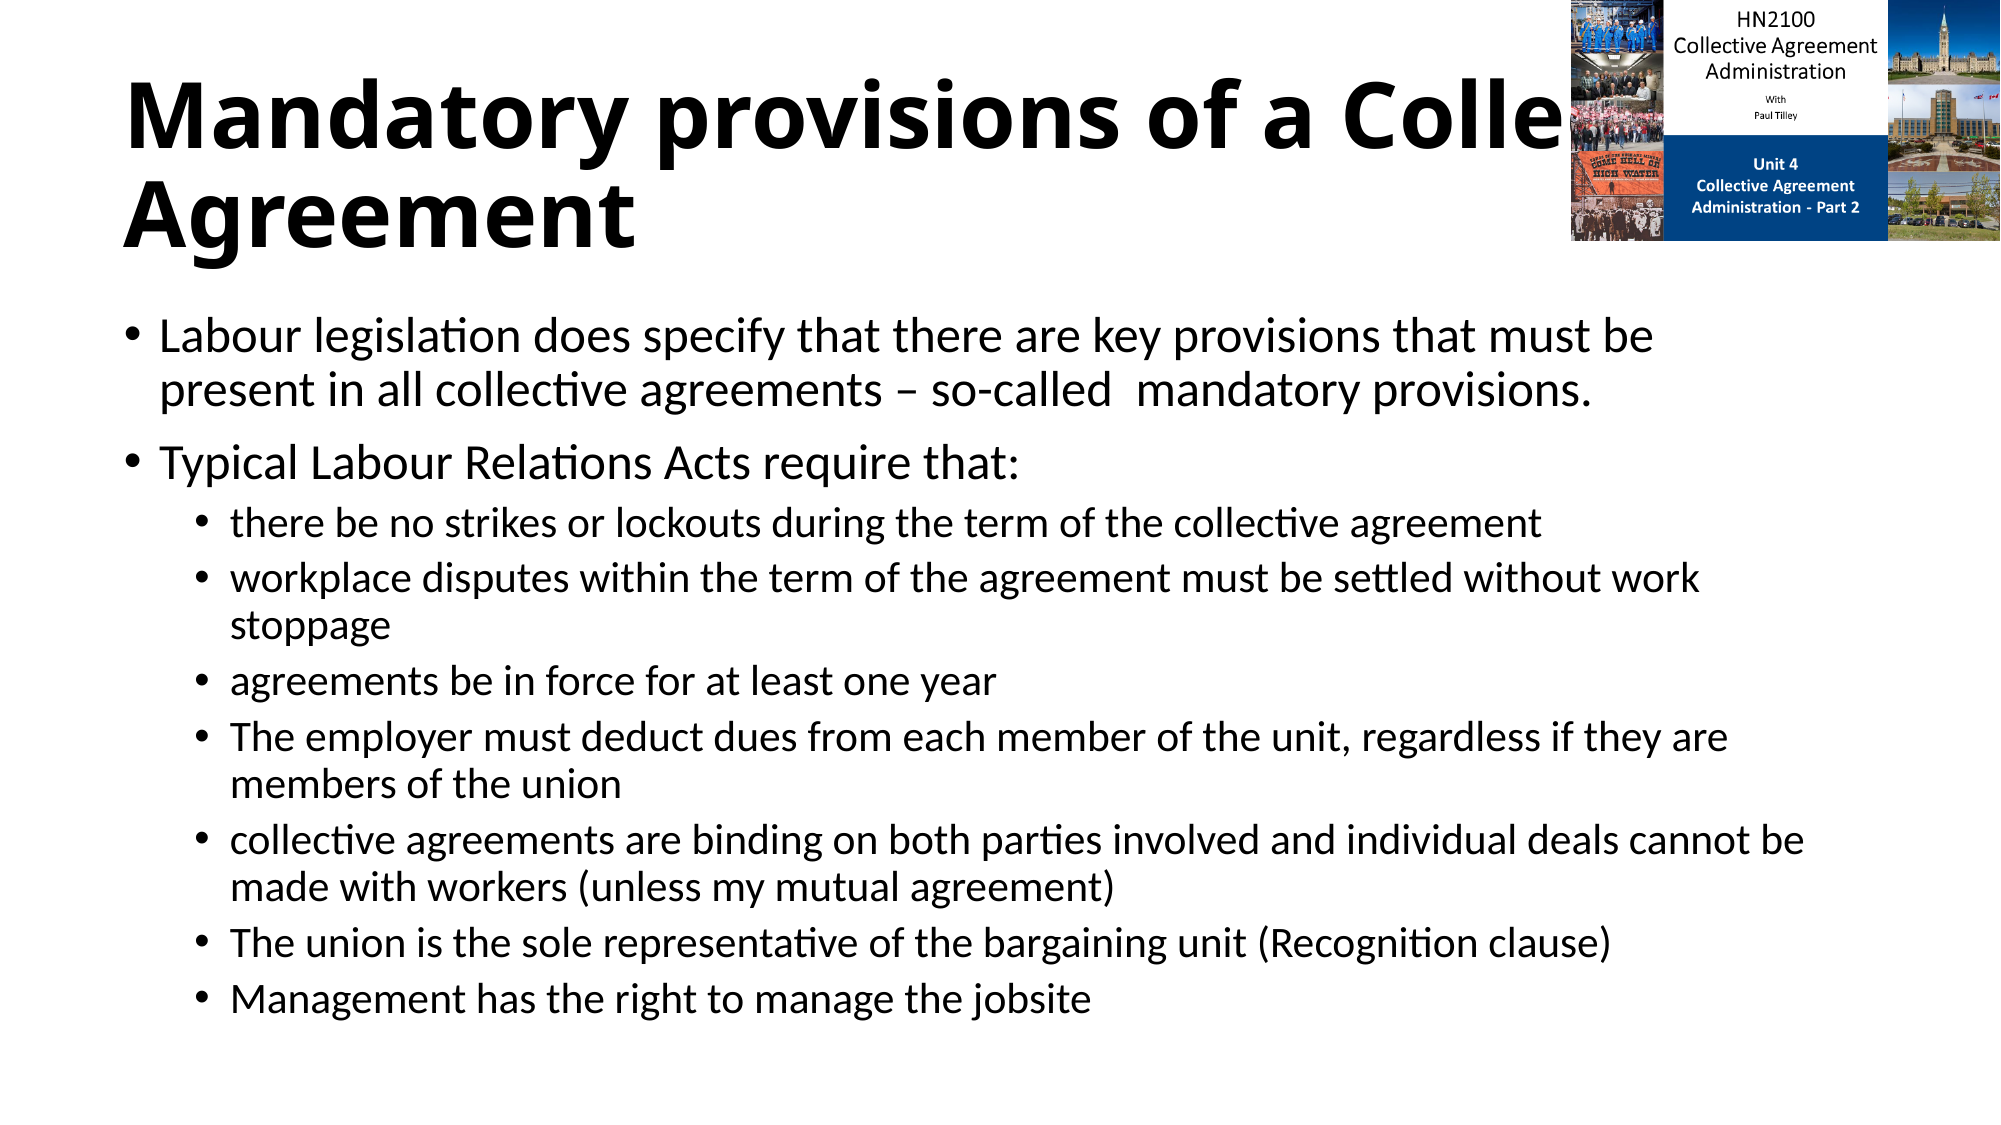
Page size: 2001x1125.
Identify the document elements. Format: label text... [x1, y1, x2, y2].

list Labour legislation does specify that there are key provisions that must be present in all collective agreements – so-called mandatory provisions. Typical Labour Relations Acts require that: there be no strikes or lockouts during the term of the collective agreement workplace disputes within the term of the agreement must be settled without work stoppage agreements be in force for at least one year The employer must deduct dues from each member of the unit, regardless if they are members of the union collective agreements are binding on both parties involved and individual deals cannot be made with workers (unless my mutual agreement) The union is the sole representative of the bargaining unit (Recognition clause) Management has the right to manage the jobsite [108, 300, 1834, 1037]
picture [1571, 0, 2000, 241]
title Mandatory provisions of a Collective Agreement [108, 59, 1834, 278]
